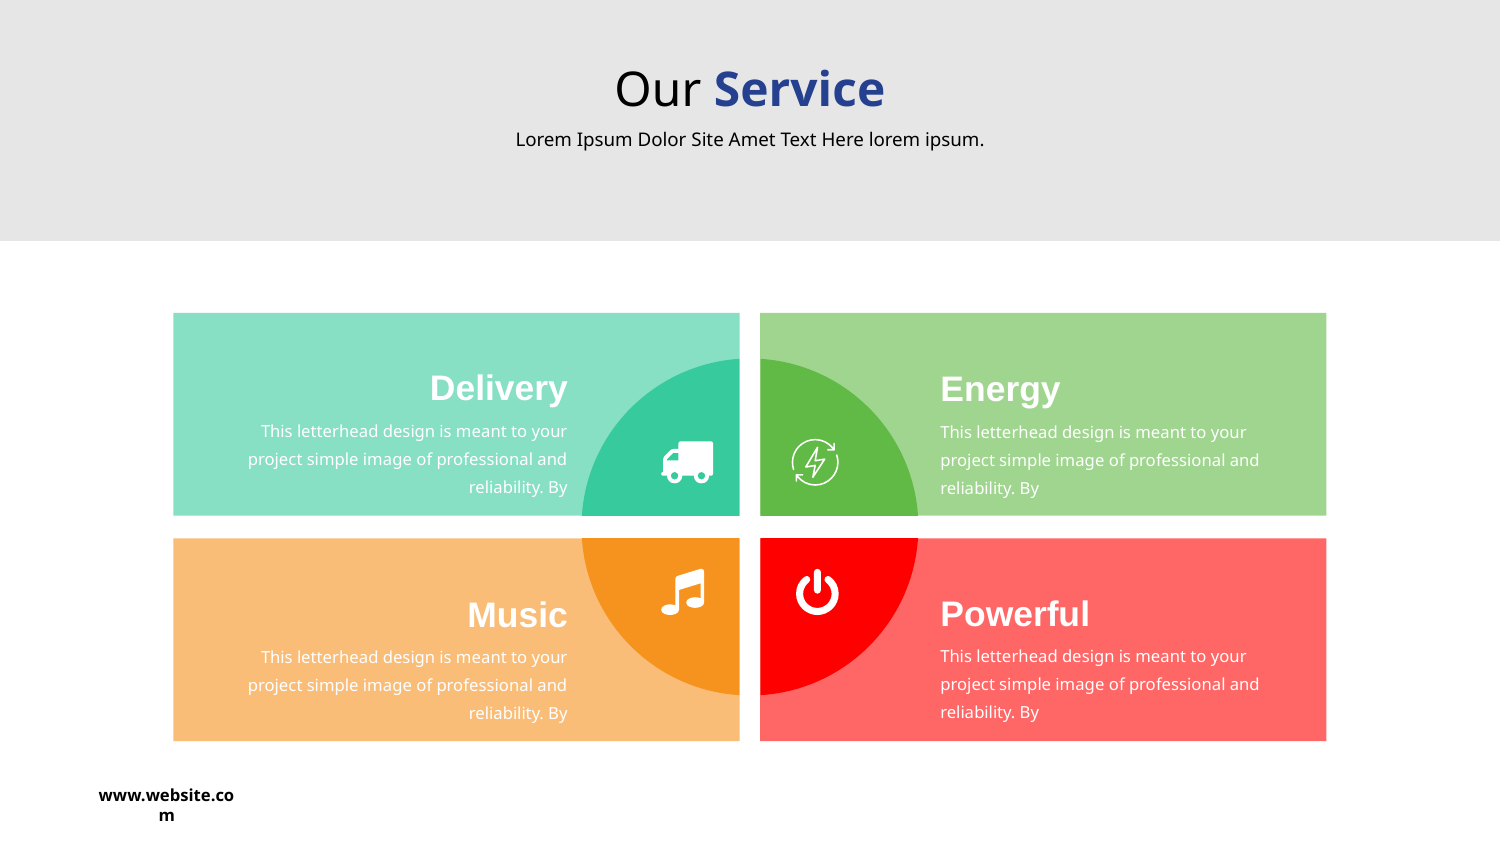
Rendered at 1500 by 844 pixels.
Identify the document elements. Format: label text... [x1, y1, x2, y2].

text_box Music [448, 586, 576, 640]
text_box [173, 312, 740, 516]
text_box [0, 0, 1500, 241]
text_box This letterhead design is meant to your project simple image of professional and reliability. By [929, 632, 1300, 695]
text_box Energy [929, 360, 1075, 414]
text_box Powerful [929, 585, 1113, 639]
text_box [581, 358, 919, 696]
text_box [173, 538, 740, 742]
text_box Our Service [103, 59, 1397, 120]
text_box Delivery [417, 359, 579, 413]
text_box This letterhead design is meant to your project simple image of professional and reliability. By [208, 633, 576, 696]
text_box This letterhead design is meant to your project simple image of professional and reliability. By [208, 407, 576, 470]
text_box Lorem Ipsum Dolor Site Amet Text Here lorem ipsum. [103, 120, 1397, 160]
text_box [760, 538, 1327, 742]
text_box [760, 312, 1327, 516]
footer www.website.com [81, 783, 252, 826]
text_box This letterhead design is meant to your project simple image of professional and reliability. By [929, 408, 1300, 471]
